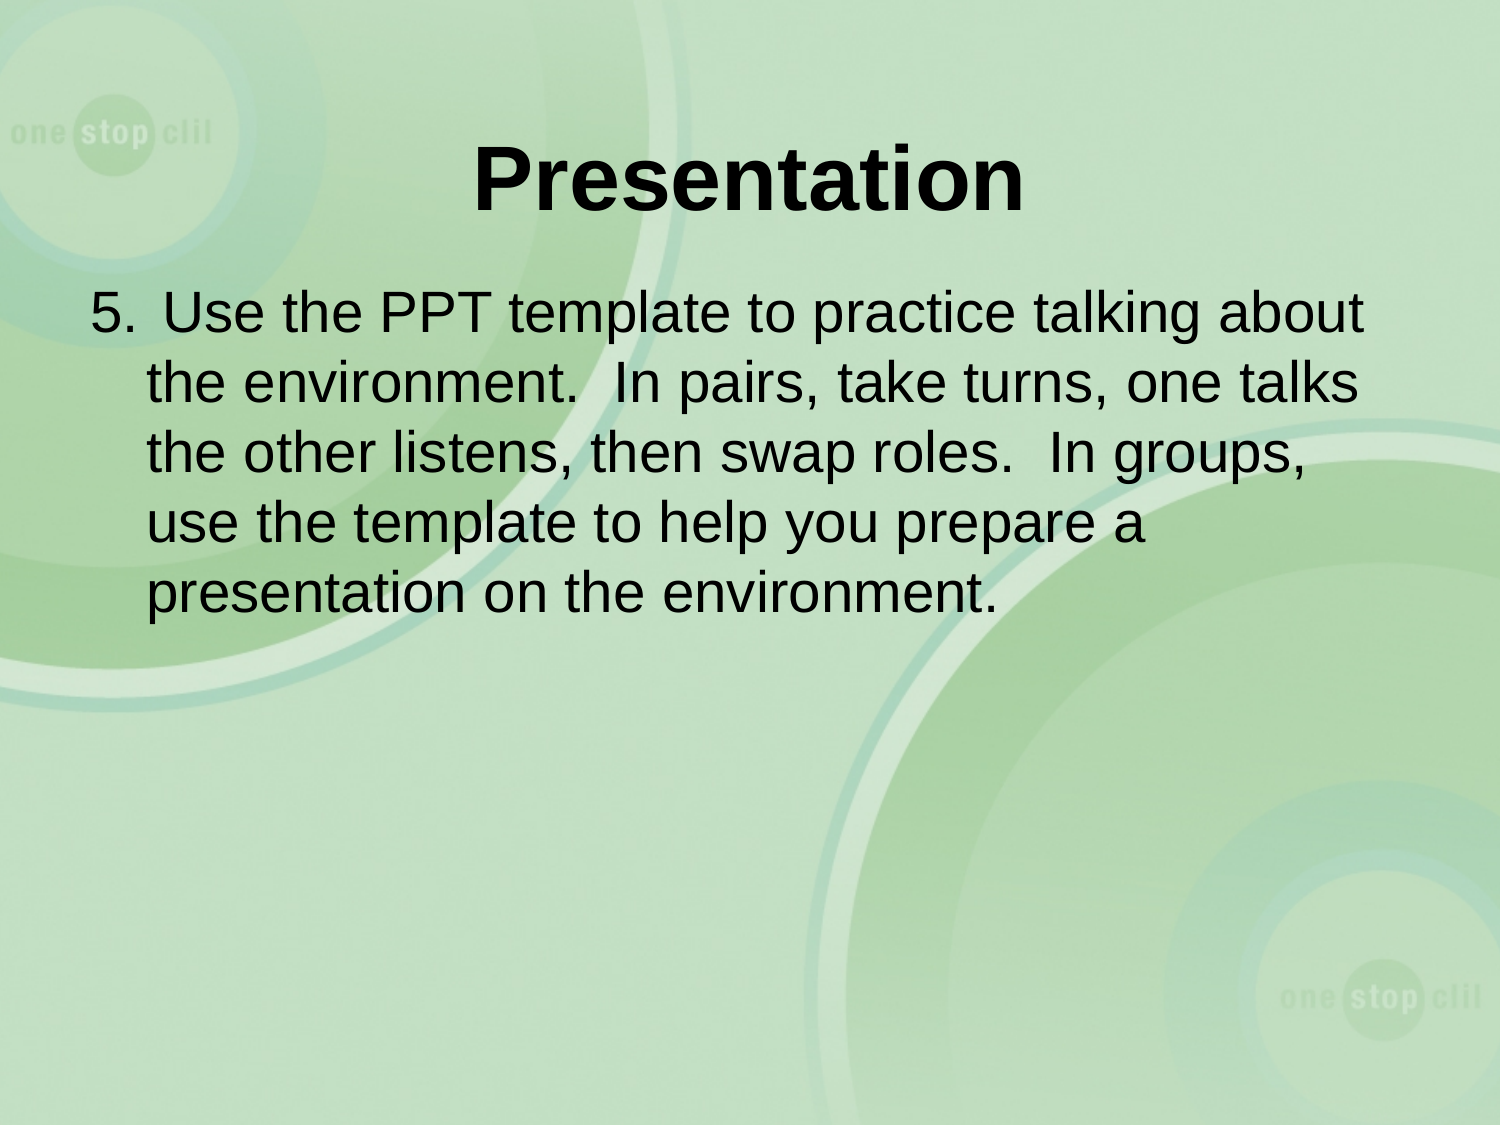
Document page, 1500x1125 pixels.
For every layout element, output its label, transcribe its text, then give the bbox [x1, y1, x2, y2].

list 5. Use the PPT template to practice talking about the environment. In pairs, take turns, one talks the other listens, then swap roles. In groups, use the template to help you prepare a presentation on the environment. [75, 267, 1425, 1010]
title Presentation [75, 79, 1425, 267]
picture [0, 0, 1500, 1125]
